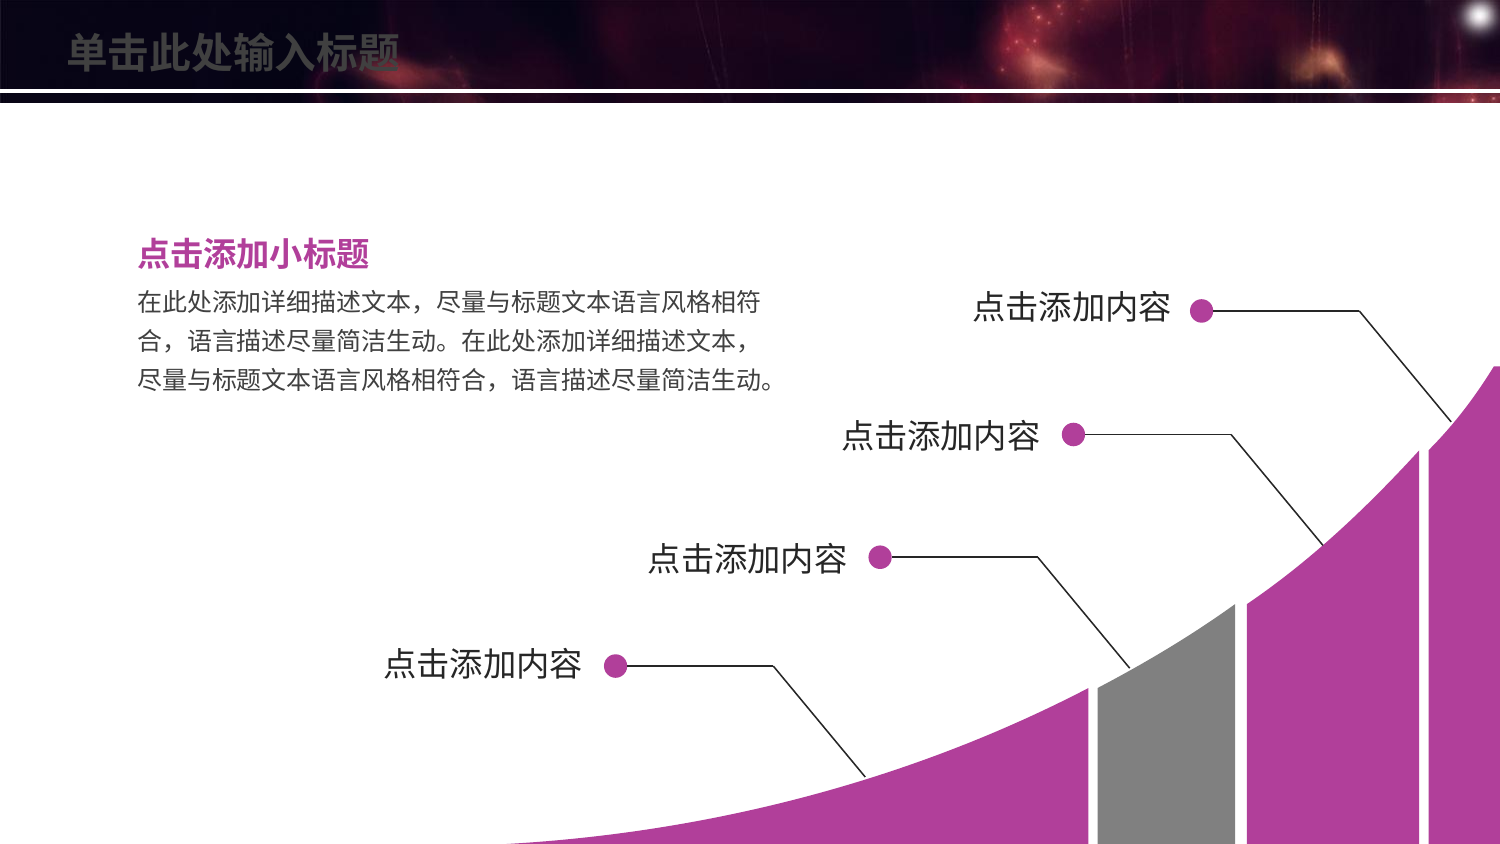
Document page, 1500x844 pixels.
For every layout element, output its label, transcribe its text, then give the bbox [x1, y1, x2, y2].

text_box 点击添加小标题 在此处添加详细描述文本，尽量与标题文本语言风格相符合，语言描述尽量简洁生动。在此处添加详细描述文本，尽量与标题文本语言风格相符合，语言描述尽量简洁生动。 [125, 227, 786, 399]
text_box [1189, 298, 1452, 423]
picture [0, 0, 1500, 89]
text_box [502, 366, 1500, 844]
text_box 单击此处输入标题 [51, 9, 443, 85]
picture [0, 93, 1500, 103]
text_box 点击添加内容 [956, 280, 1188, 332]
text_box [603, 654, 866, 778]
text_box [868, 545, 1130, 669]
text_box 点击添加内容 [367, 637, 497, 689]
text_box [1061, 422, 1324, 546]
